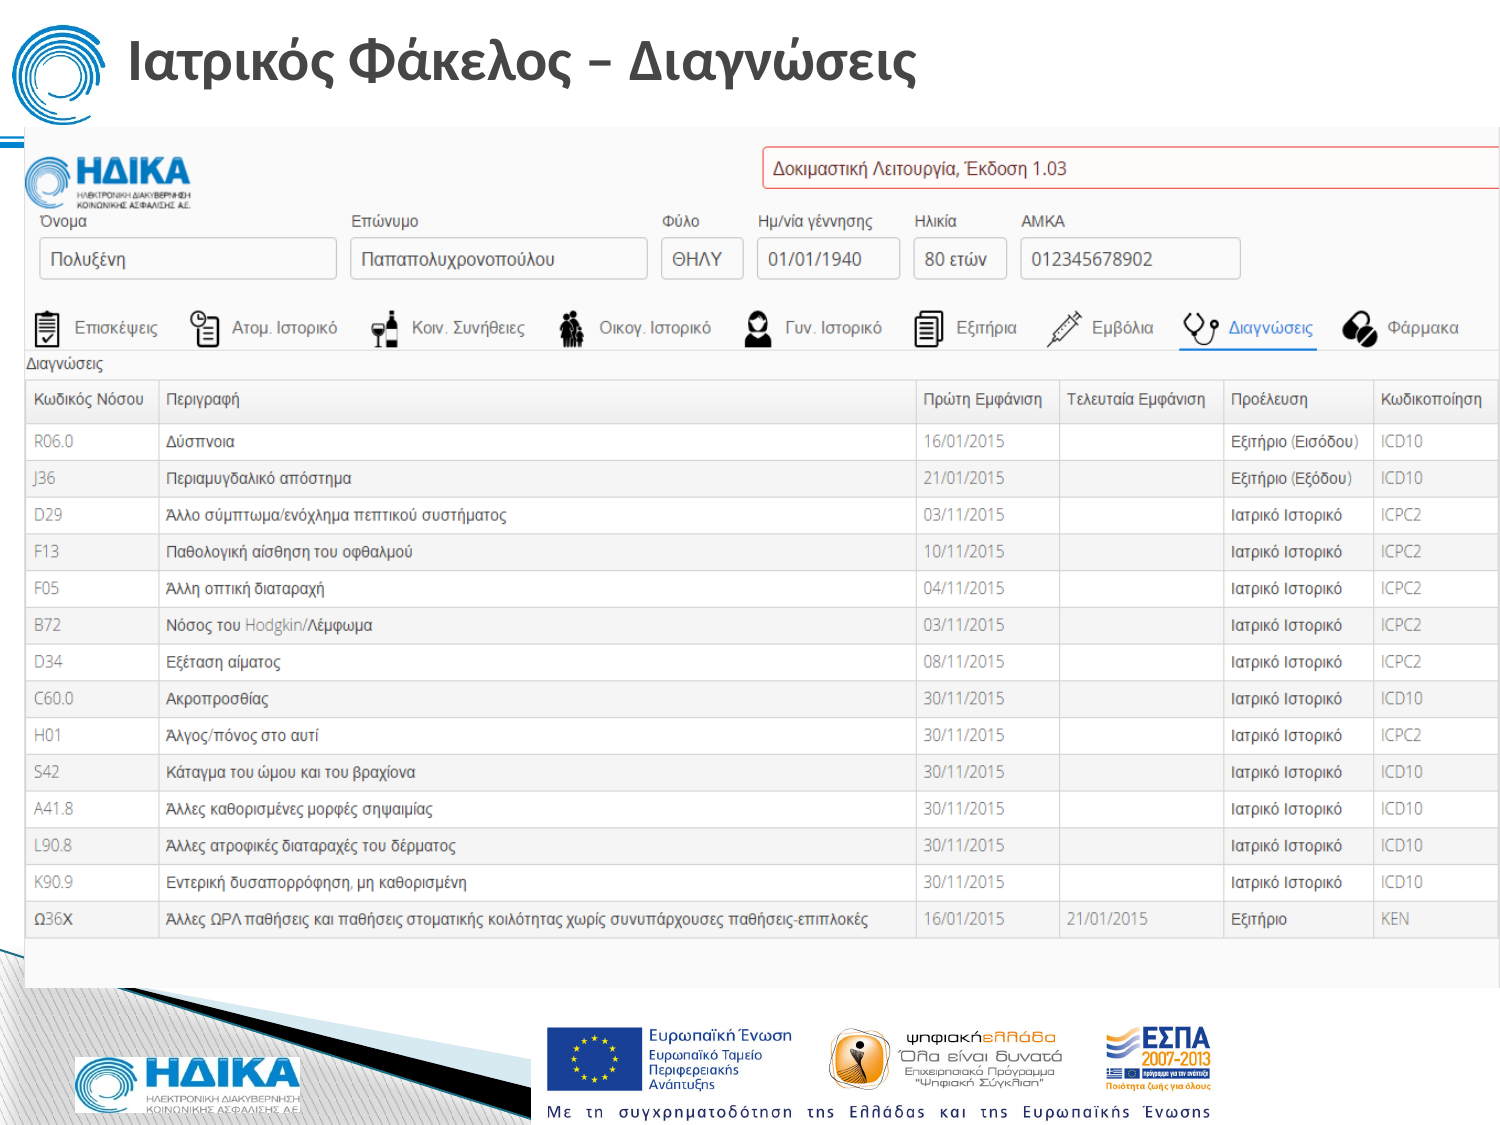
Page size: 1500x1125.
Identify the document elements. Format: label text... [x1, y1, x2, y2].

picture [12, 24, 114, 125]
picture [75, 1057, 300, 1113]
picture [531, 1016, 1225, 1125]
picture [24, 127, 1500, 988]
title Ιατρικός Φάκελος – Διαγνώσεις [112, 12, 1425, 100]
